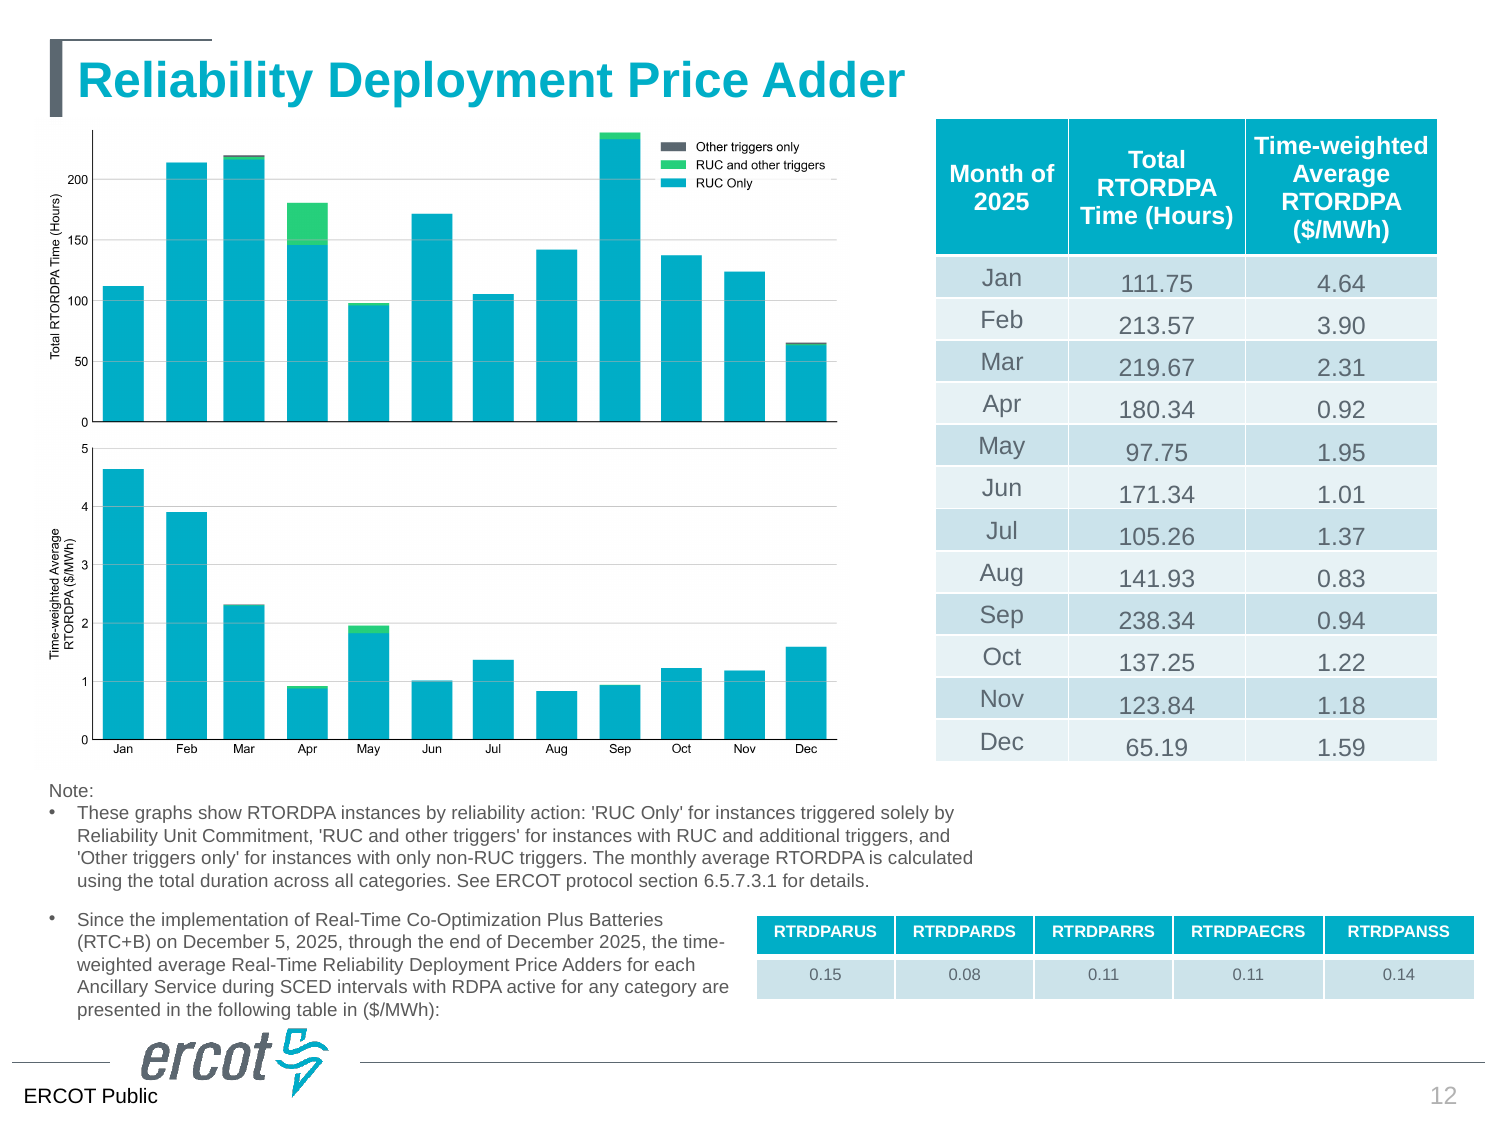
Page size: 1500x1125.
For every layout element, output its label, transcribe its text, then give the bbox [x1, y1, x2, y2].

table_cell Jun [936, 467, 1068, 508]
table_cell 1.95 [1246, 425, 1437, 465]
table_header RTRDPANSS [1325, 916, 1474, 954]
table_header RTRDPARUS [757, 916, 894, 954]
table_cell Dec [936, 720, 1068, 761]
text_box Note: These graphs show RTORDPA instances by reliability action: 'RUC Only' for instances triggered solely by Reliability Unit Commitment, 'RUC and other triggers' for instances with RUC and additional triggers, and 'Other triggers only' for instances with only non-RUC triggers. The monthly average RTORDPA is calculated using the total duration across all categories. See ERCOT protocol section 6.5.7.3.1 for details. [34, 771, 1003, 899]
table_cell 238.34 [1069, 594, 1245, 634]
table_cell May [936, 425, 1068, 465]
table_cell 180.34 [1069, 383, 1245, 423]
table_cell 1.59 [1246, 720, 1437, 761]
table_cell 2.31 [1246, 341, 1437, 381]
table_cell Mar [936, 341, 1068, 381]
table_header RTRDPARRS [1035, 916, 1172, 954]
table_cell 3.90 [1246, 299, 1437, 339]
table_cell 65.19 [1069, 720, 1245, 761]
table_cell 0.11 [1174, 960, 1323, 999]
table_cell 111.75 [1069, 257, 1245, 297]
table_cell 1.37 [1246, 509, 1437, 550]
text_box Since the implementation of Real-Time Co-Optimization Plus Batteries (RTC+B) on December 5, 2025, through the end of December 2025, the time-weighted average Real-Time Reliability Deployment Price Adders for each Ancillary Service during SCED intervals with RDPA active for any category are presented in the following table in ($/MWh): [34, 899, 744, 1028]
table_cell Feb [936, 299, 1068, 339]
table_cell 171.34 [1069, 467, 1245, 508]
table_header Month of 2025 [936, 119, 1068, 254]
table_cell 1.18 [1246, 678, 1437, 718]
table_cell Aug [936, 552, 1068, 592]
table_cell 1.22 [1246, 636, 1437, 676]
table_cell 0.83 [1246, 552, 1437, 592]
table_cell 0.92 [1246, 383, 1437, 423]
table_cell 1.01 [1246, 467, 1437, 508]
table_cell Jul [936, 509, 1068, 550]
slide_number 12 [1400, 1076, 1488, 1113]
table_cell 0.15 [757, 960, 894, 999]
table_cell Apr [936, 383, 1068, 423]
table_cell 0.94 [1246, 594, 1437, 634]
table_header Total RTORDPA Time (Hours) [1069, 119, 1245, 254]
table_cell 97.75 [1069, 425, 1245, 465]
table_cell 105.26 [1069, 509, 1245, 550]
picture [137, 1028, 332, 1100]
table_cell 0.11 [1035, 960, 1172, 999]
table_cell 141.93 [1069, 552, 1245, 592]
table_header Time-weighted Average RTORDPA ($/MWh) [1246, 119, 1437, 254]
table_header RTRDPARDS [896, 916, 1033, 954]
table_cell 0.08 [896, 960, 1033, 999]
table_cell 0.14 [1325, 960, 1474, 999]
table_cell Nov [936, 678, 1068, 718]
table_cell 213.57 [1069, 299, 1245, 339]
table_cell Sep [936, 594, 1068, 634]
title Reliability Deployment Price Adder [62, 39, 1450, 125]
table_cell 4.64 [1246, 257, 1437, 297]
table_header RTRDPAECRS [1174, 916, 1323, 954]
table_cell Oct [936, 636, 1068, 676]
picture [33, 117, 850, 771]
table_cell 137.25 [1069, 636, 1245, 676]
table_cell 123.84 [1069, 678, 1245, 718]
table_cell Jan [936, 257, 1068, 297]
table_cell 219.67 [1069, 341, 1245, 381]
